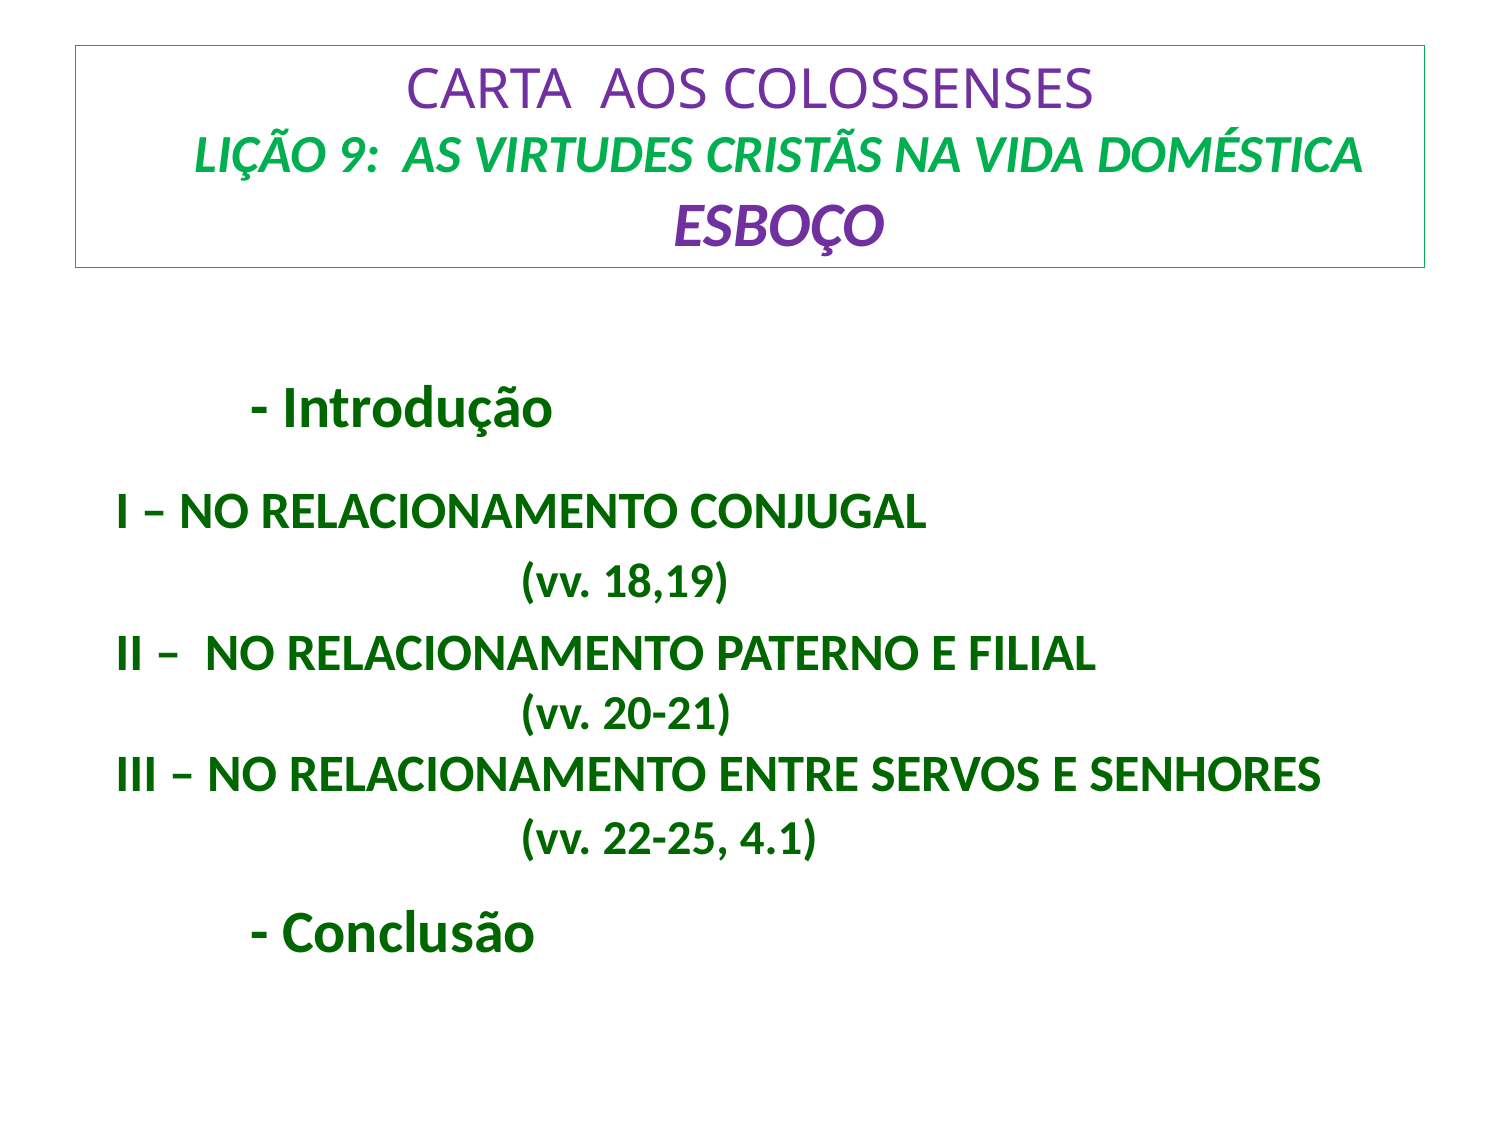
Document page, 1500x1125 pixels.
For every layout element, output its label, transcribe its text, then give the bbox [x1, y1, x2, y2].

list - Introdução I – NO RELACIONAMENTO CONJUGAL (vv. 18,19) II – NO RELACIONAMENTO PATERNO E FILIAL (vv. 20-21) III – NO RELACIONAMENTO ENTRE SERVOS E SENHORES (vv. 22-25, 4.1) - Conclusão [100, 314, 1424, 975]
title CARTA AOS COLOSSENSES LIÇÃO 9: AS VIRTUDES CRISTÃS NA VIDA DOMÉSTICA ESBOÇO [75, 45, 1425, 268]
